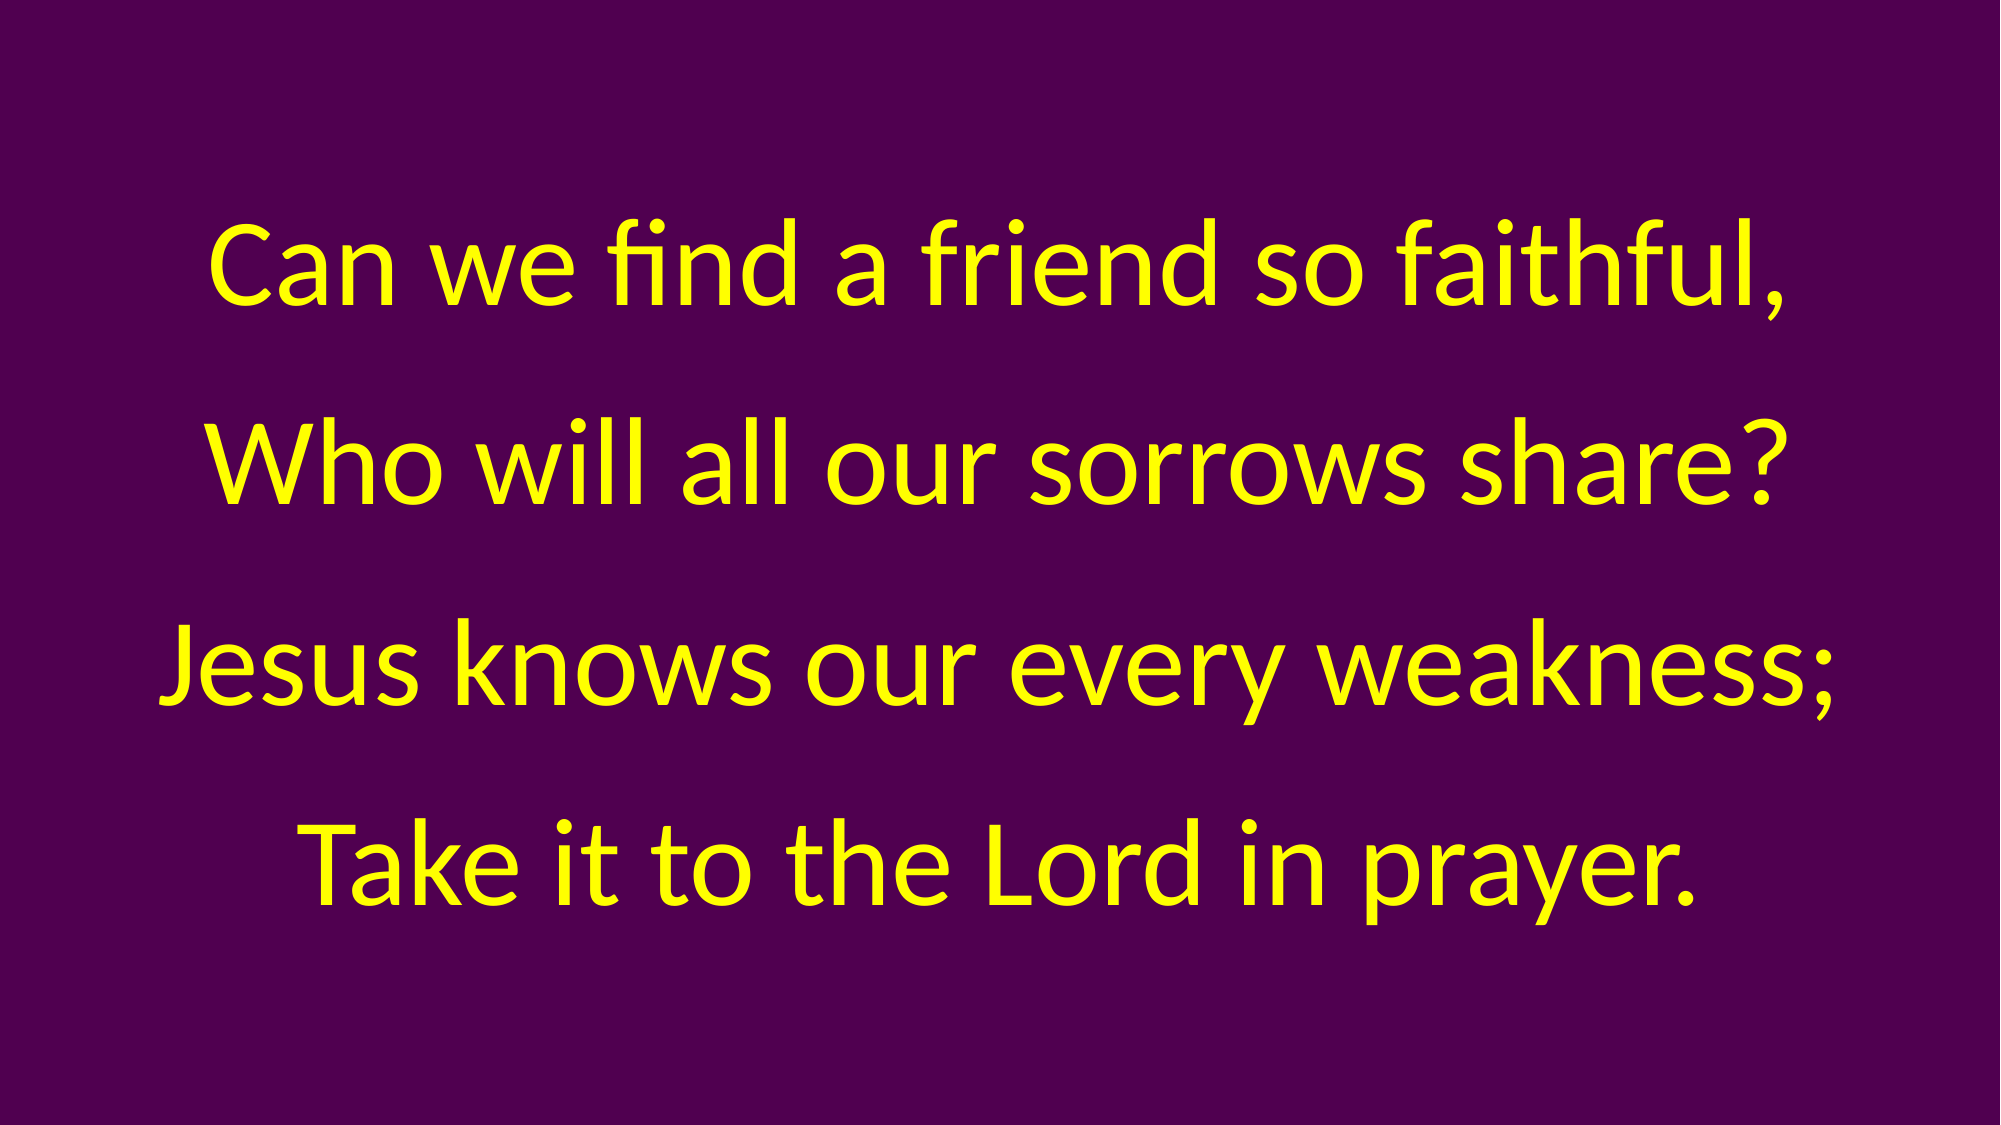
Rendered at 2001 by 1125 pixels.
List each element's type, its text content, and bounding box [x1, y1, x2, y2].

text_box Can we find a friend so faithful, Who will all our sorrows share? Jesus knows our every weakness; Take it to the Lord in prayer. [98, 172, 1902, 938]
